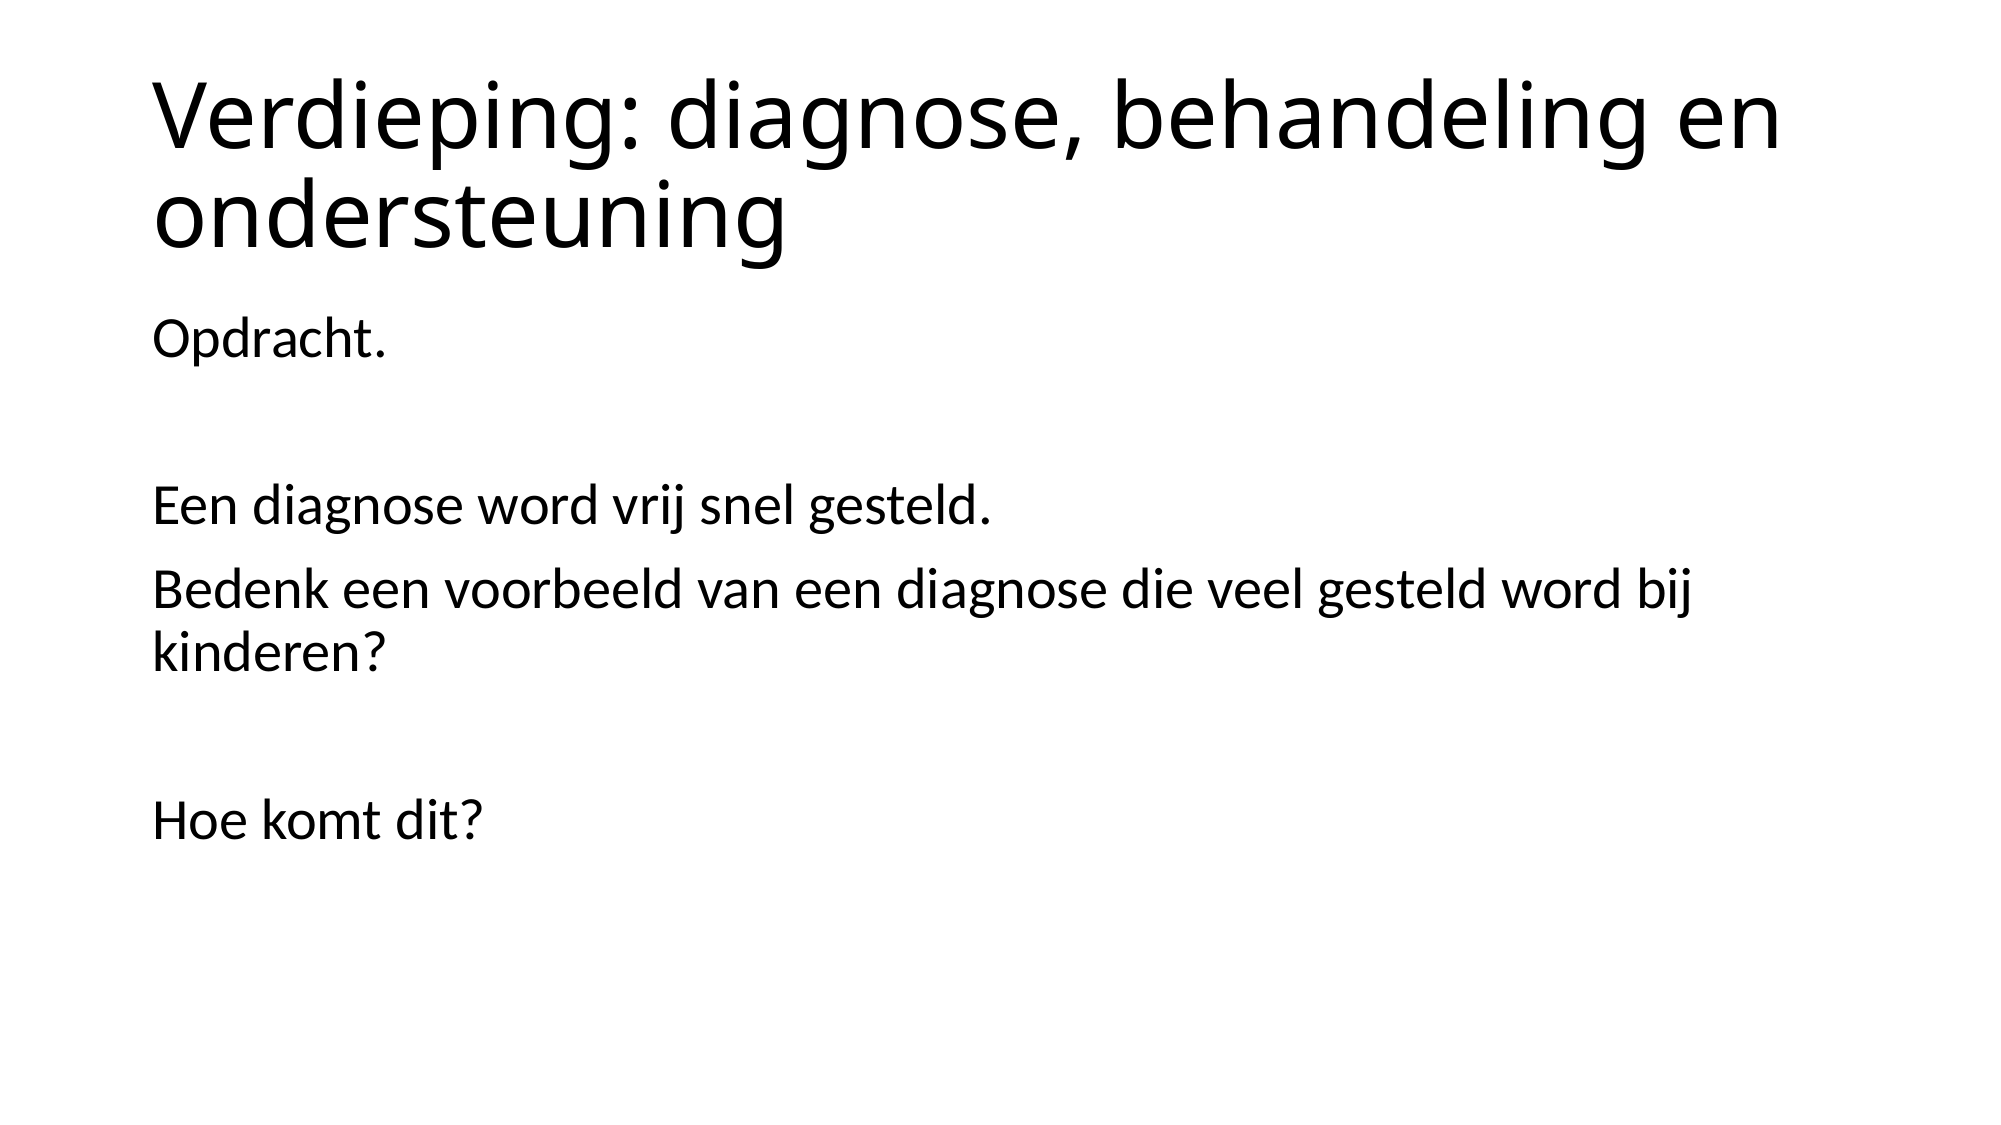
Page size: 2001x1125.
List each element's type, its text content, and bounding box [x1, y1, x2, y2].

list Opdracht. Een diagnose word vrij snel gesteld. Bedenk een voorbeeld van een diagnose die veel gesteld word bij kinderen? Hoe komt dit? [137, 299, 1863, 1014]
title Verdieping: diagnose, behandeling en ondersteuning [137, 59, 1863, 278]
